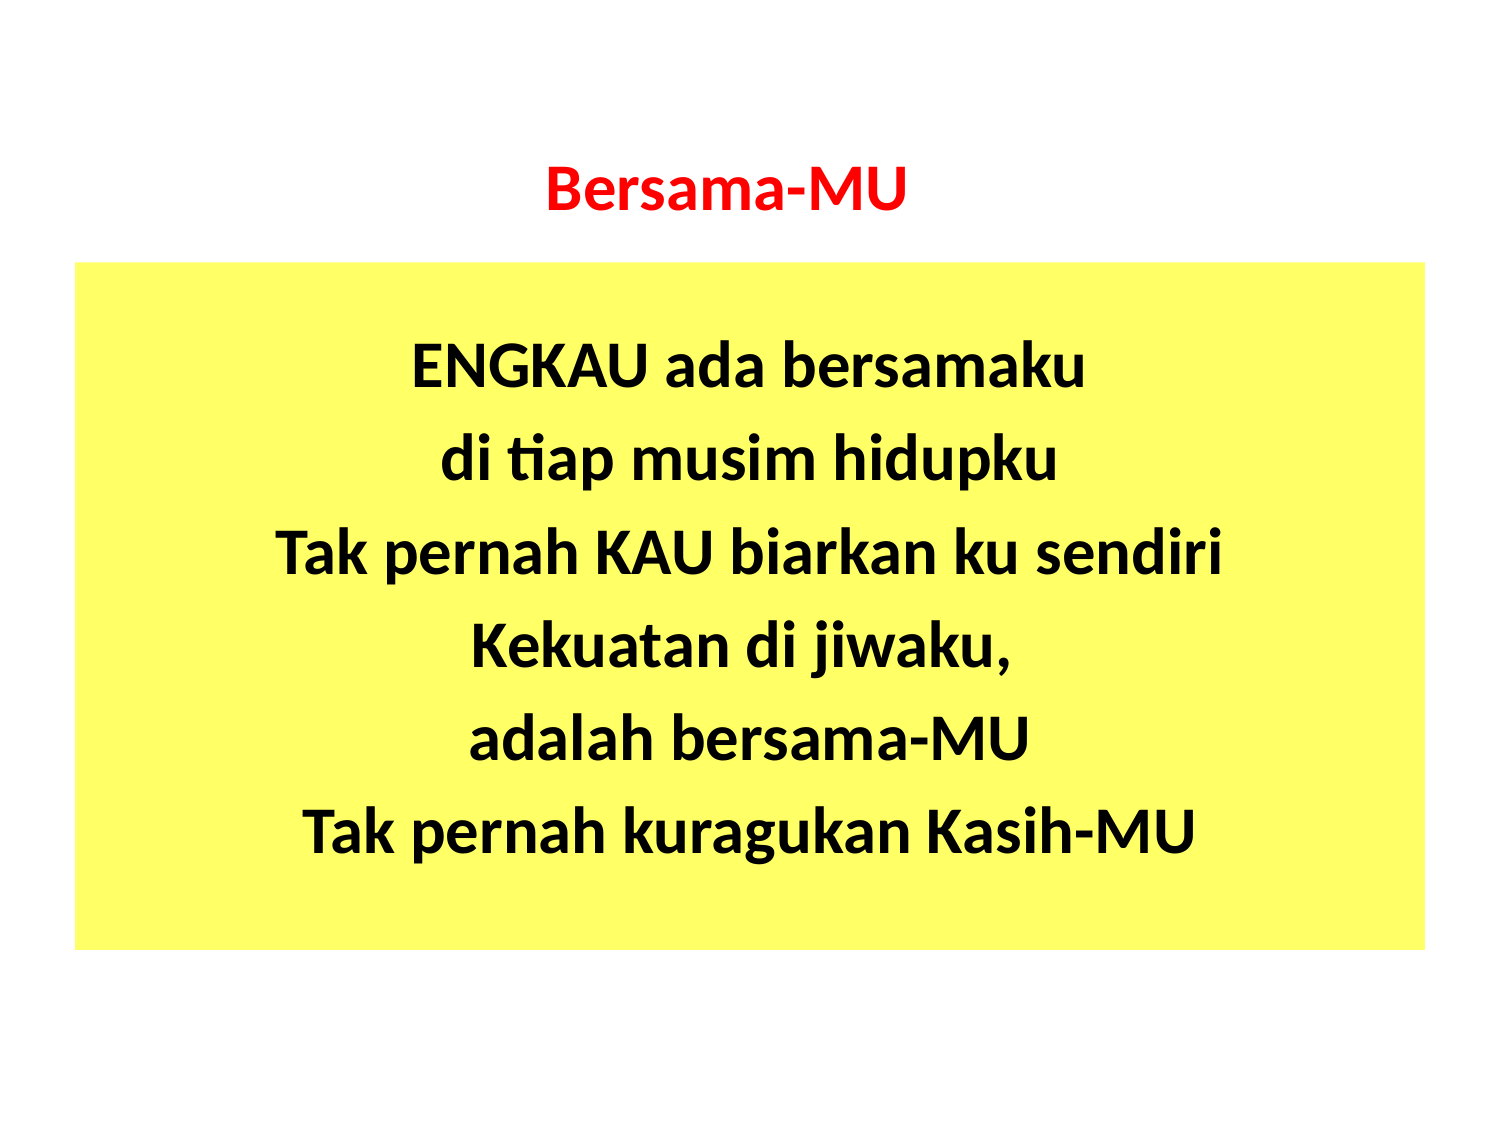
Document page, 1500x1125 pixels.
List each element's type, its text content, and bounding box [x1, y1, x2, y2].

list ENGKAU ada bersamaku di tiap musim hidupku Tak pernah KAU biarkan ku sendiri Kekuatan di jiwaku, adalah bersama-MU Tak pernah kuragukan Kasih-MU [75, 262, 1425, 950]
title Bersama-MU [75, 125, 1425, 262]
